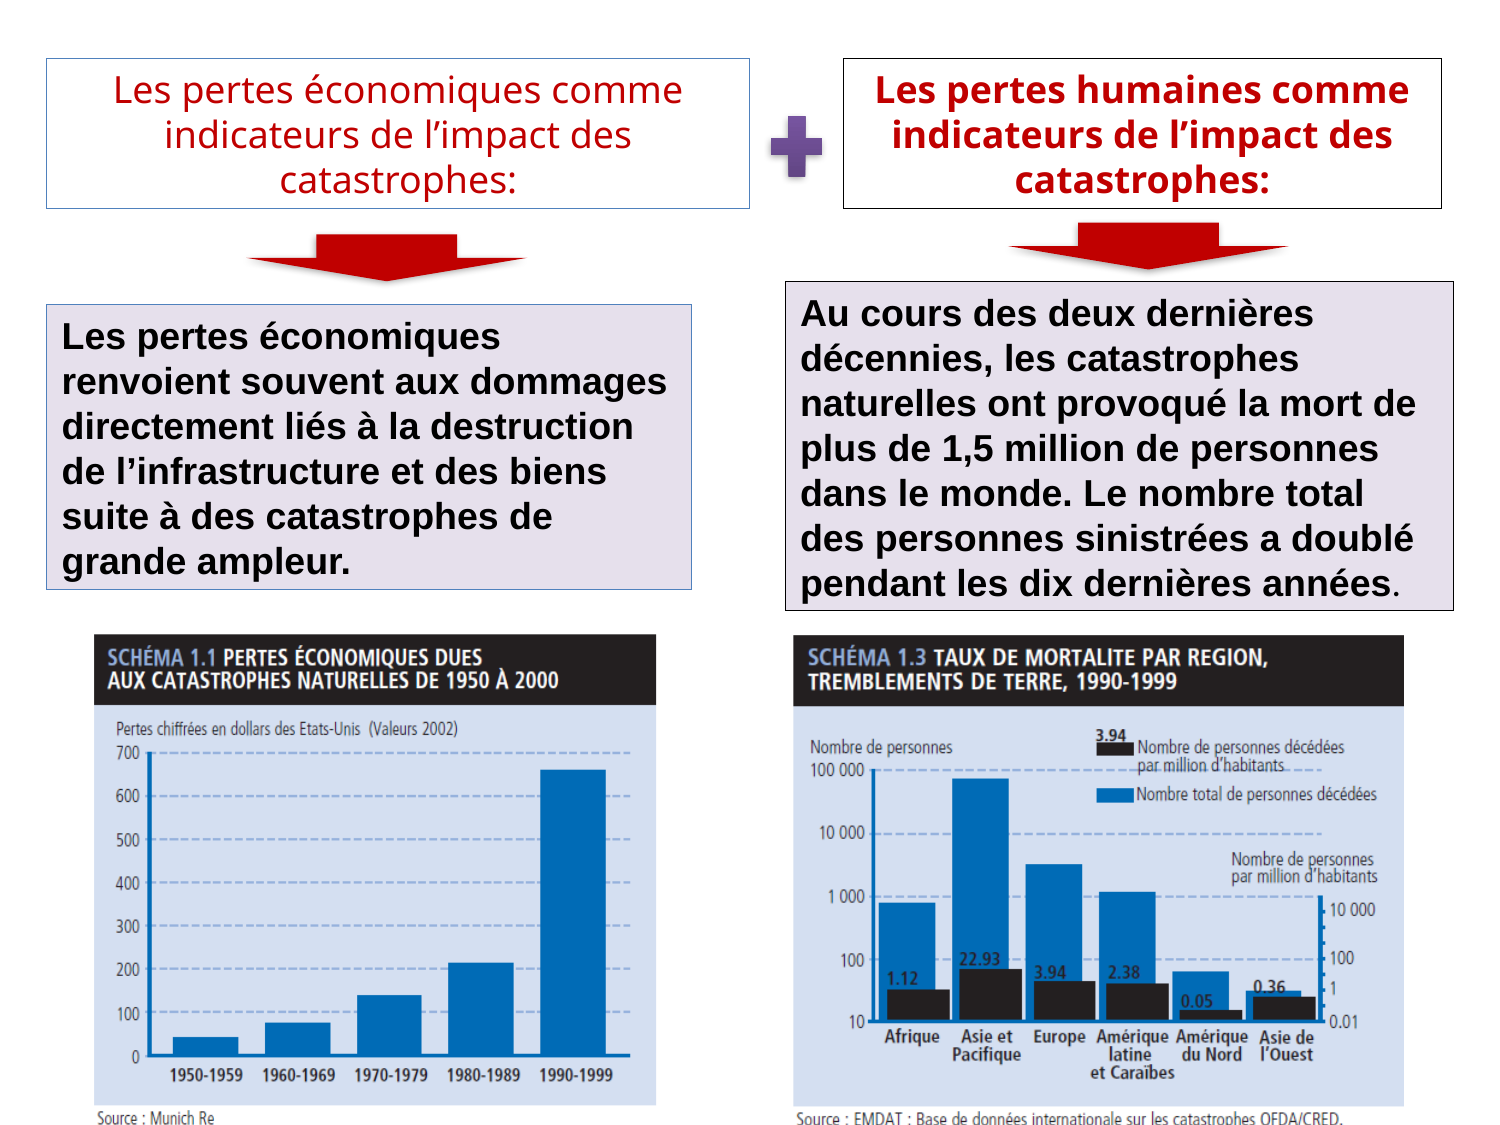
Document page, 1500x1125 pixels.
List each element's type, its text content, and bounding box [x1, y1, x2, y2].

text_box Les pertes économiques renvoient souvent aux dommages directement liés à la destruction de l’infrastructure et des biens suite à des catastrophes de grande ampleur. [46, 304, 692, 590]
text_box [770, 116, 823, 177]
picture [784, 634, 1405, 1125]
picture [93, 632, 657, 1125]
text_box Les pertes économiques comme indicateurs de l’impact des catastrophes: [46, 58, 750, 209]
text_box [1007, 222, 1290, 270]
text_box Les pertes humaines comme indicateurs de l’impact des catastrophes: [843, 58, 1442, 209]
text_box [246, 234, 528, 282]
text_box Au cours des deux dernières décennies, les catastrophes naturelles ont provoqué la mort de plus de 1,5 million de personnes dans le monde. Le nombre total des personnes sinistrées a doublé pendant les dix dernières années. [785, 281, 1454, 611]
